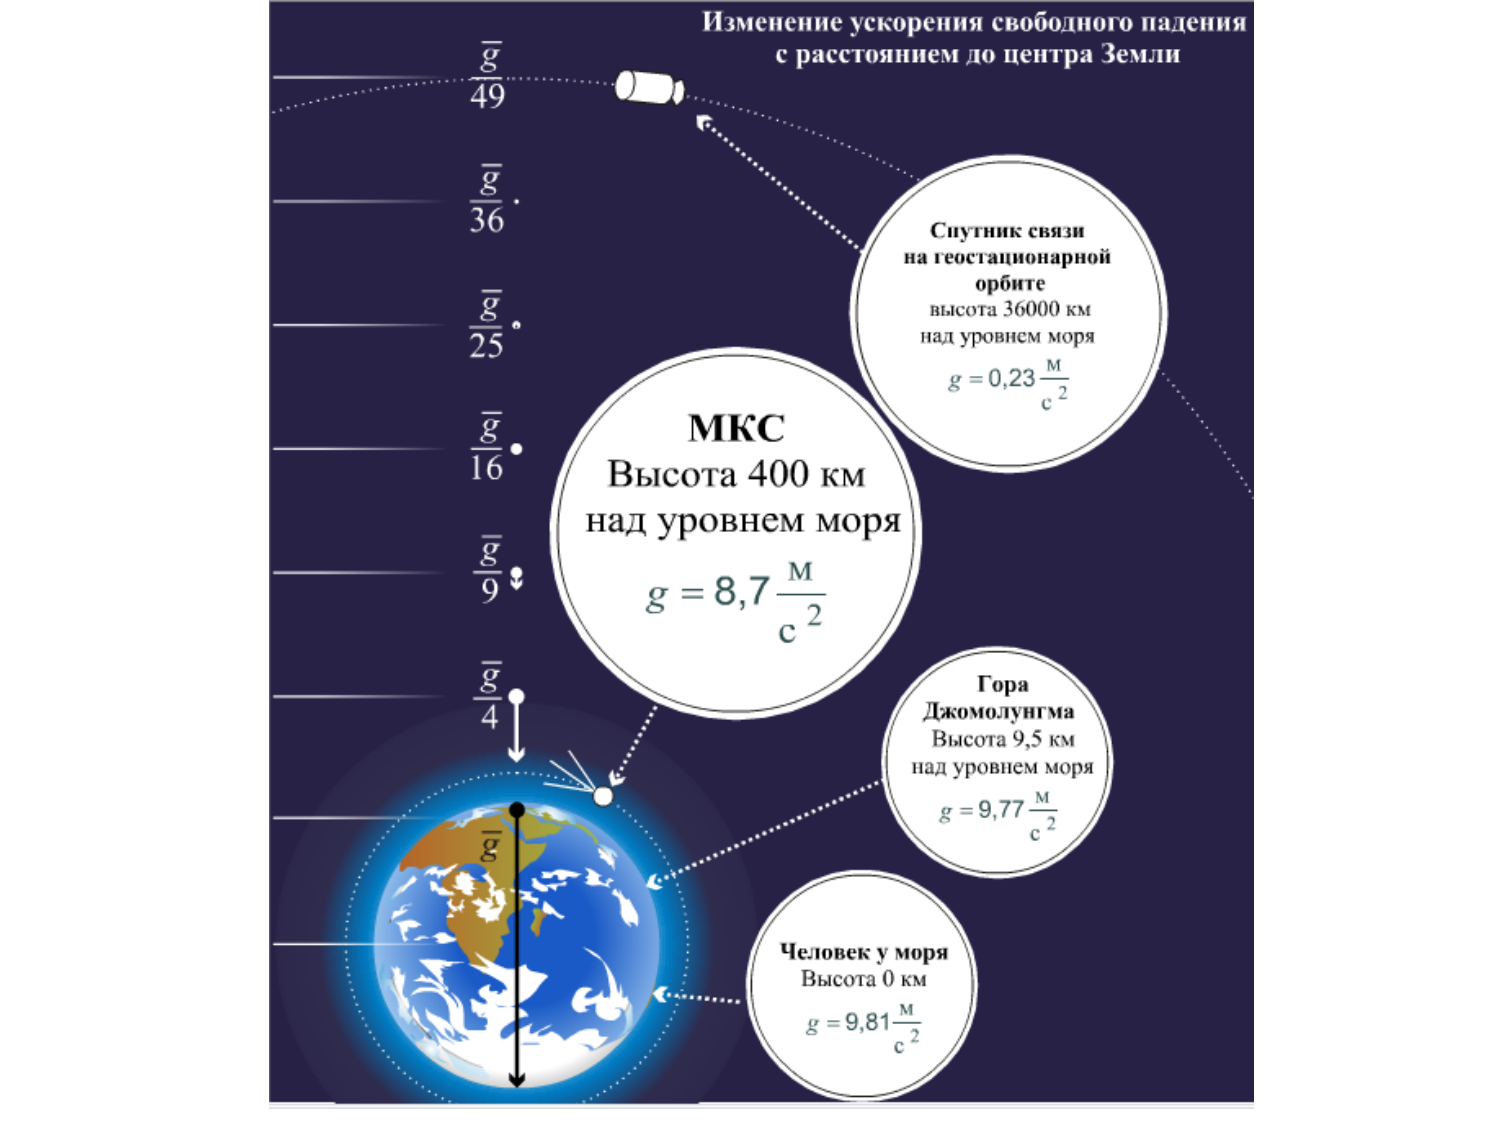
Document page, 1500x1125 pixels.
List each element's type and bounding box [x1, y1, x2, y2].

picture [269, 0, 1255, 1109]
